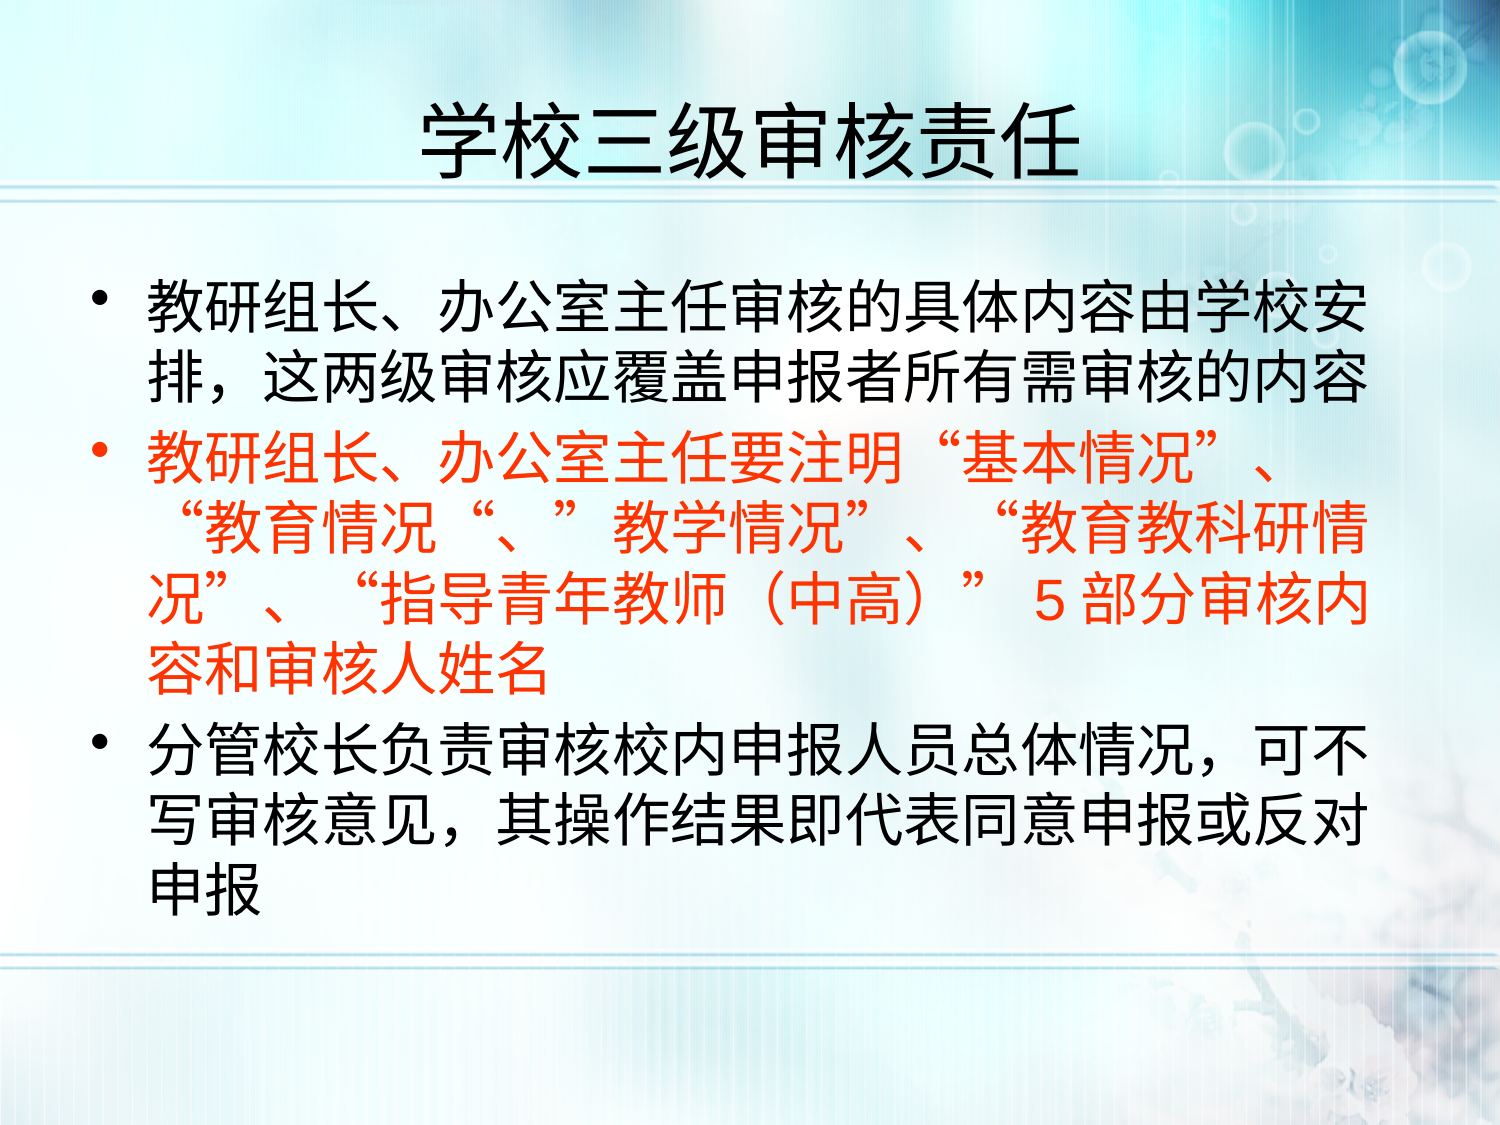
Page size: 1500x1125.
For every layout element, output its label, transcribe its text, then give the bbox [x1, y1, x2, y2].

picture [0, 0, 1500, 1125]
title 学校三级审核责任 [75, 45, 1425, 233]
list 教研组长、办公室主任审核的具体内容由学校安排，这两级审核应覆盖申报者所有需审核的内容 教研组长、办公室主任要注明“基本情况”、“教育情况“、”教学情况”、“教育教科研情况”、“指导青年教师（中高）”5部分审核内容和审核人姓名 分管校长负责审核校内申报人员总体情况，可不写审核意见，其操作结果即代表同意申报或反对申报 [75, 262, 1425, 1005]
